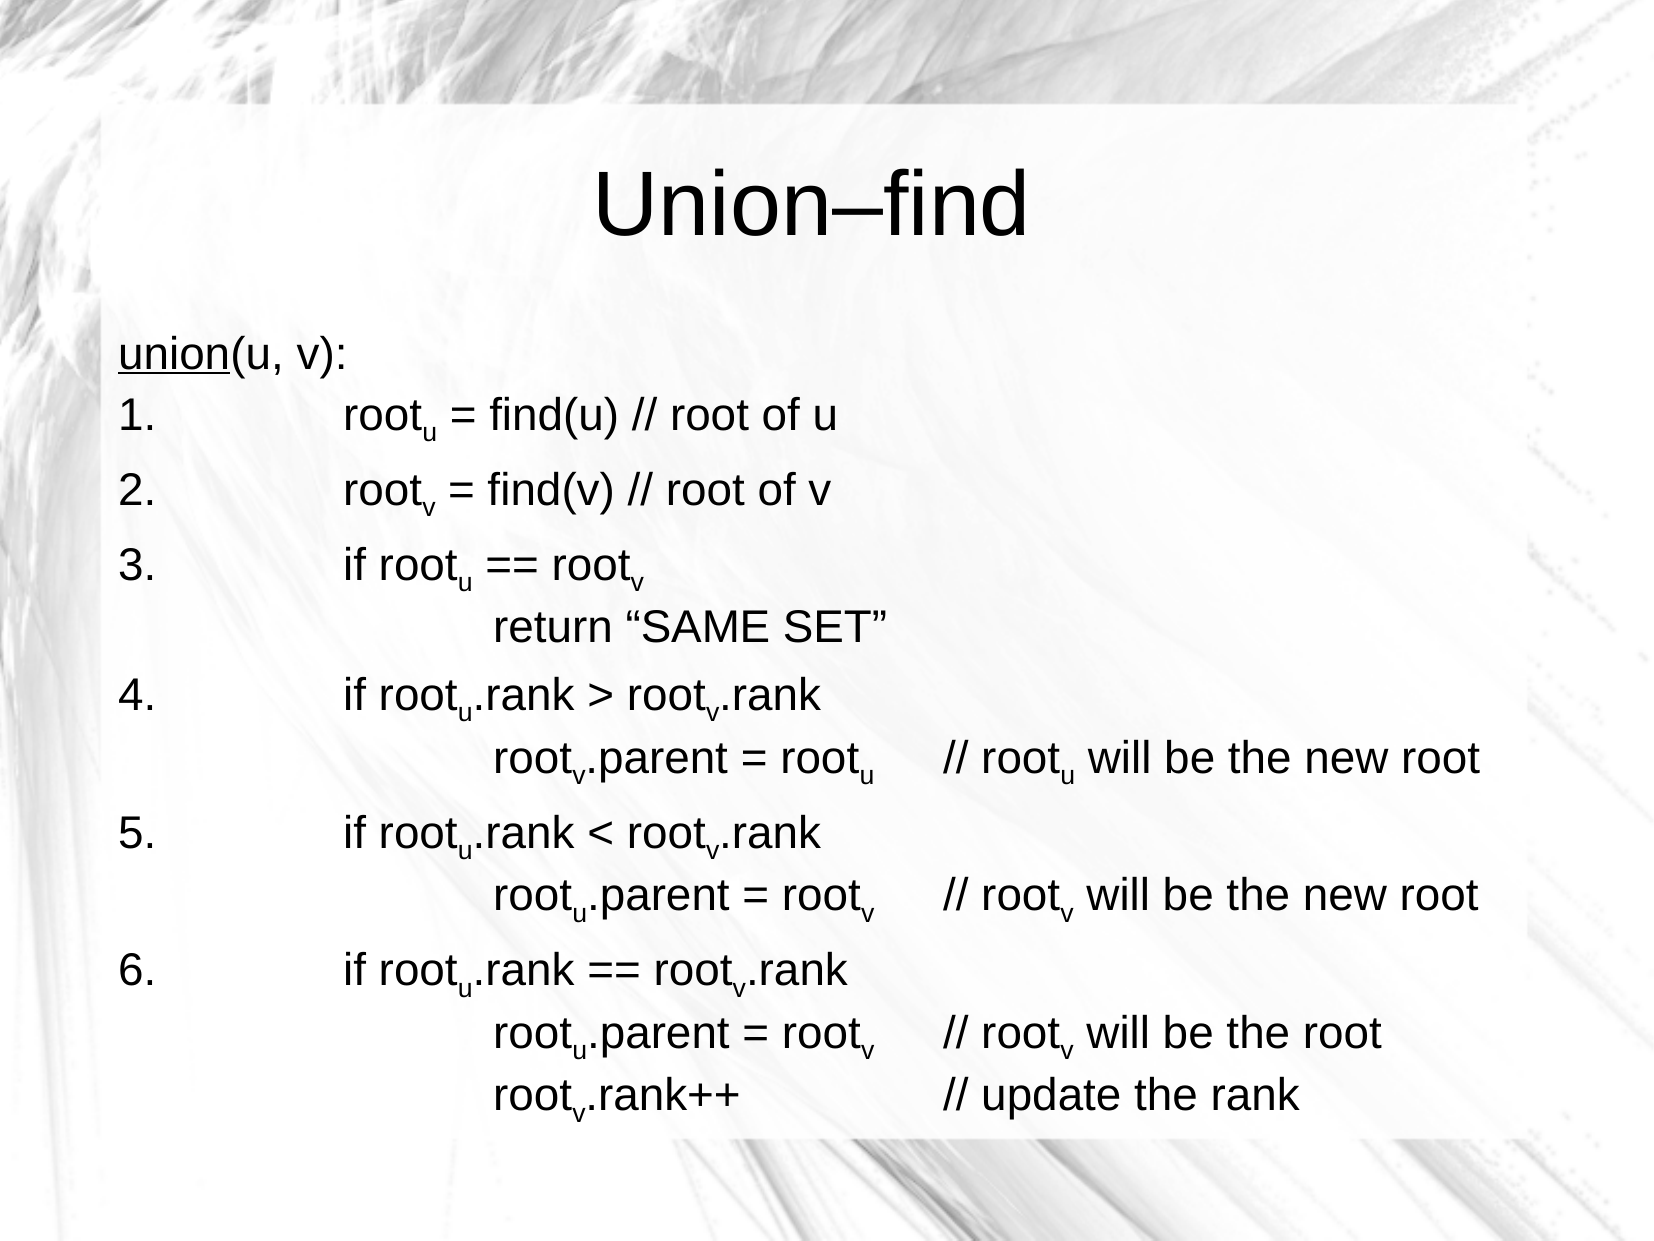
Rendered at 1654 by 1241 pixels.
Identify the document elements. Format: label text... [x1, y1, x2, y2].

list union(u, v): rootu = find(u) // root of u rootv = find(v) // root of v if rootu == rootv return “SAME SET” if rootu.rank > rootv.rank rootv.parent = rootu // rootu will be the new root if rootu.rank < rootv.rank rootu.parent = rootv // rootv will be the new root if rootu.rank == rootv.rank rootu.parent = rootv // rootv will be the root rootv.rank++ // update the rank [118, 319, 1571, 1109]
picture [0, 0, 1654, 1241]
title Union–find [118, 93, 1506, 299]
